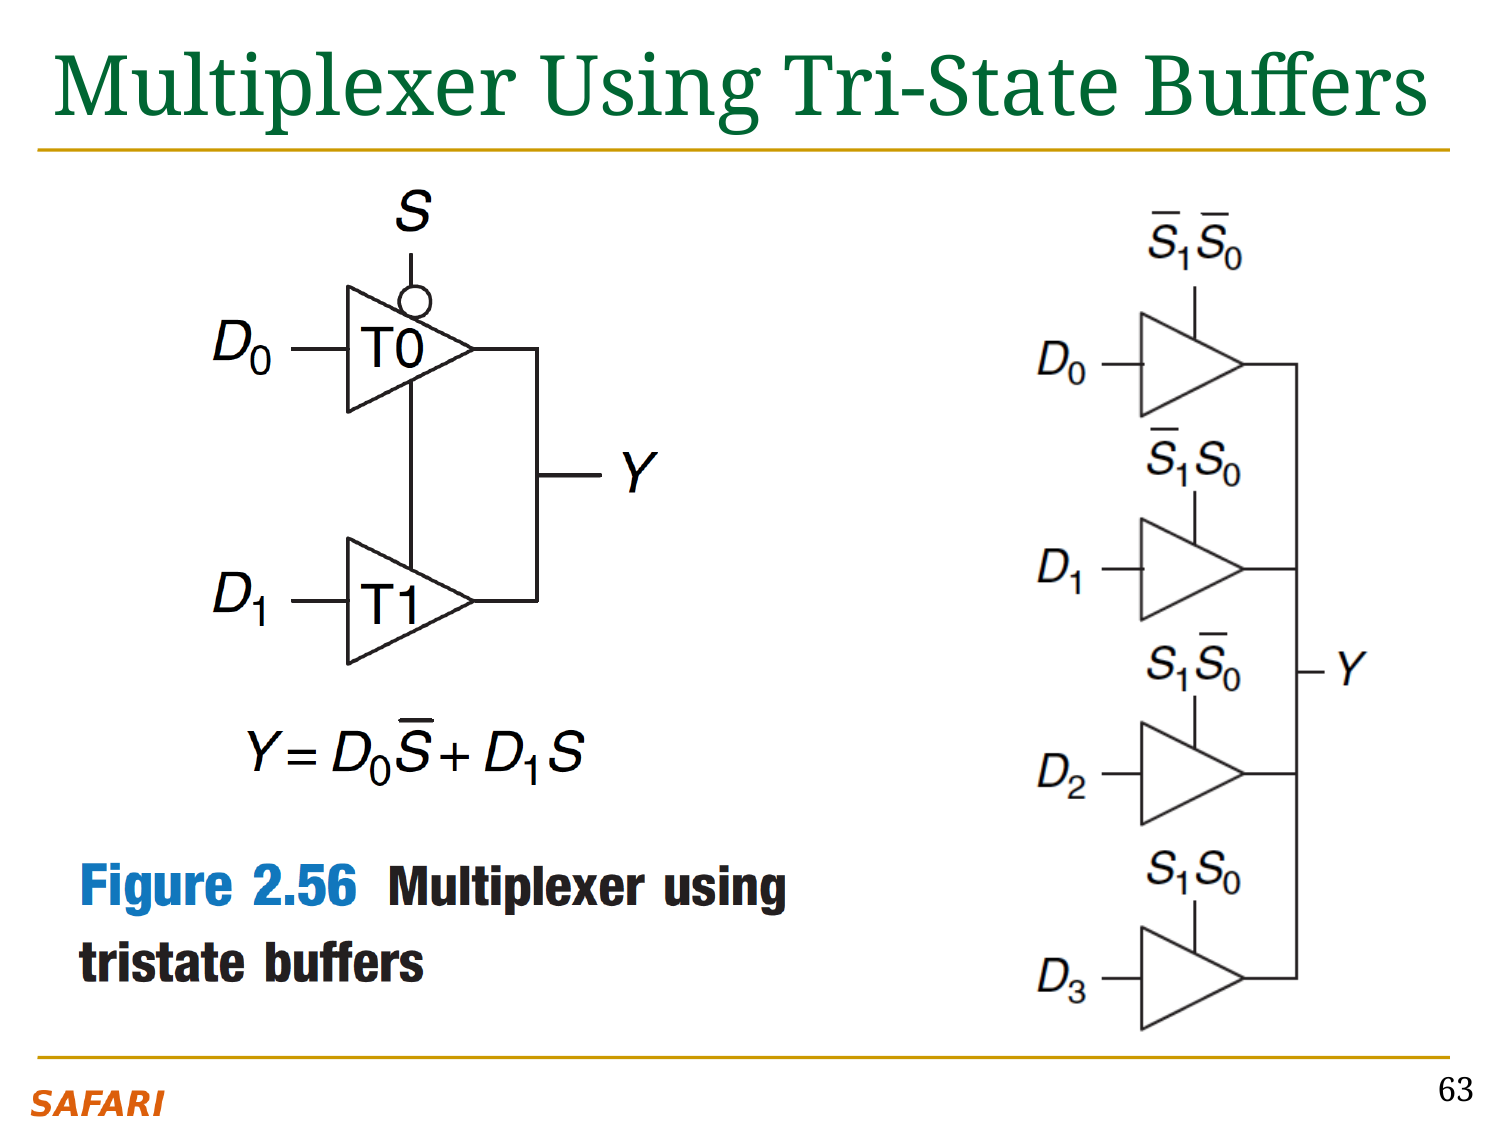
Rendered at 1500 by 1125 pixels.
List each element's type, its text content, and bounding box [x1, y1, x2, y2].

slide_number 63 [1139, 1045, 1490, 1121]
picture [1012, 179, 1378, 1042]
picture [29, 1083, 169, 1124]
picture [37, 177, 811, 1010]
title Multiplexer Using Tri-State Buffers [37, 24, 1450, 170]
